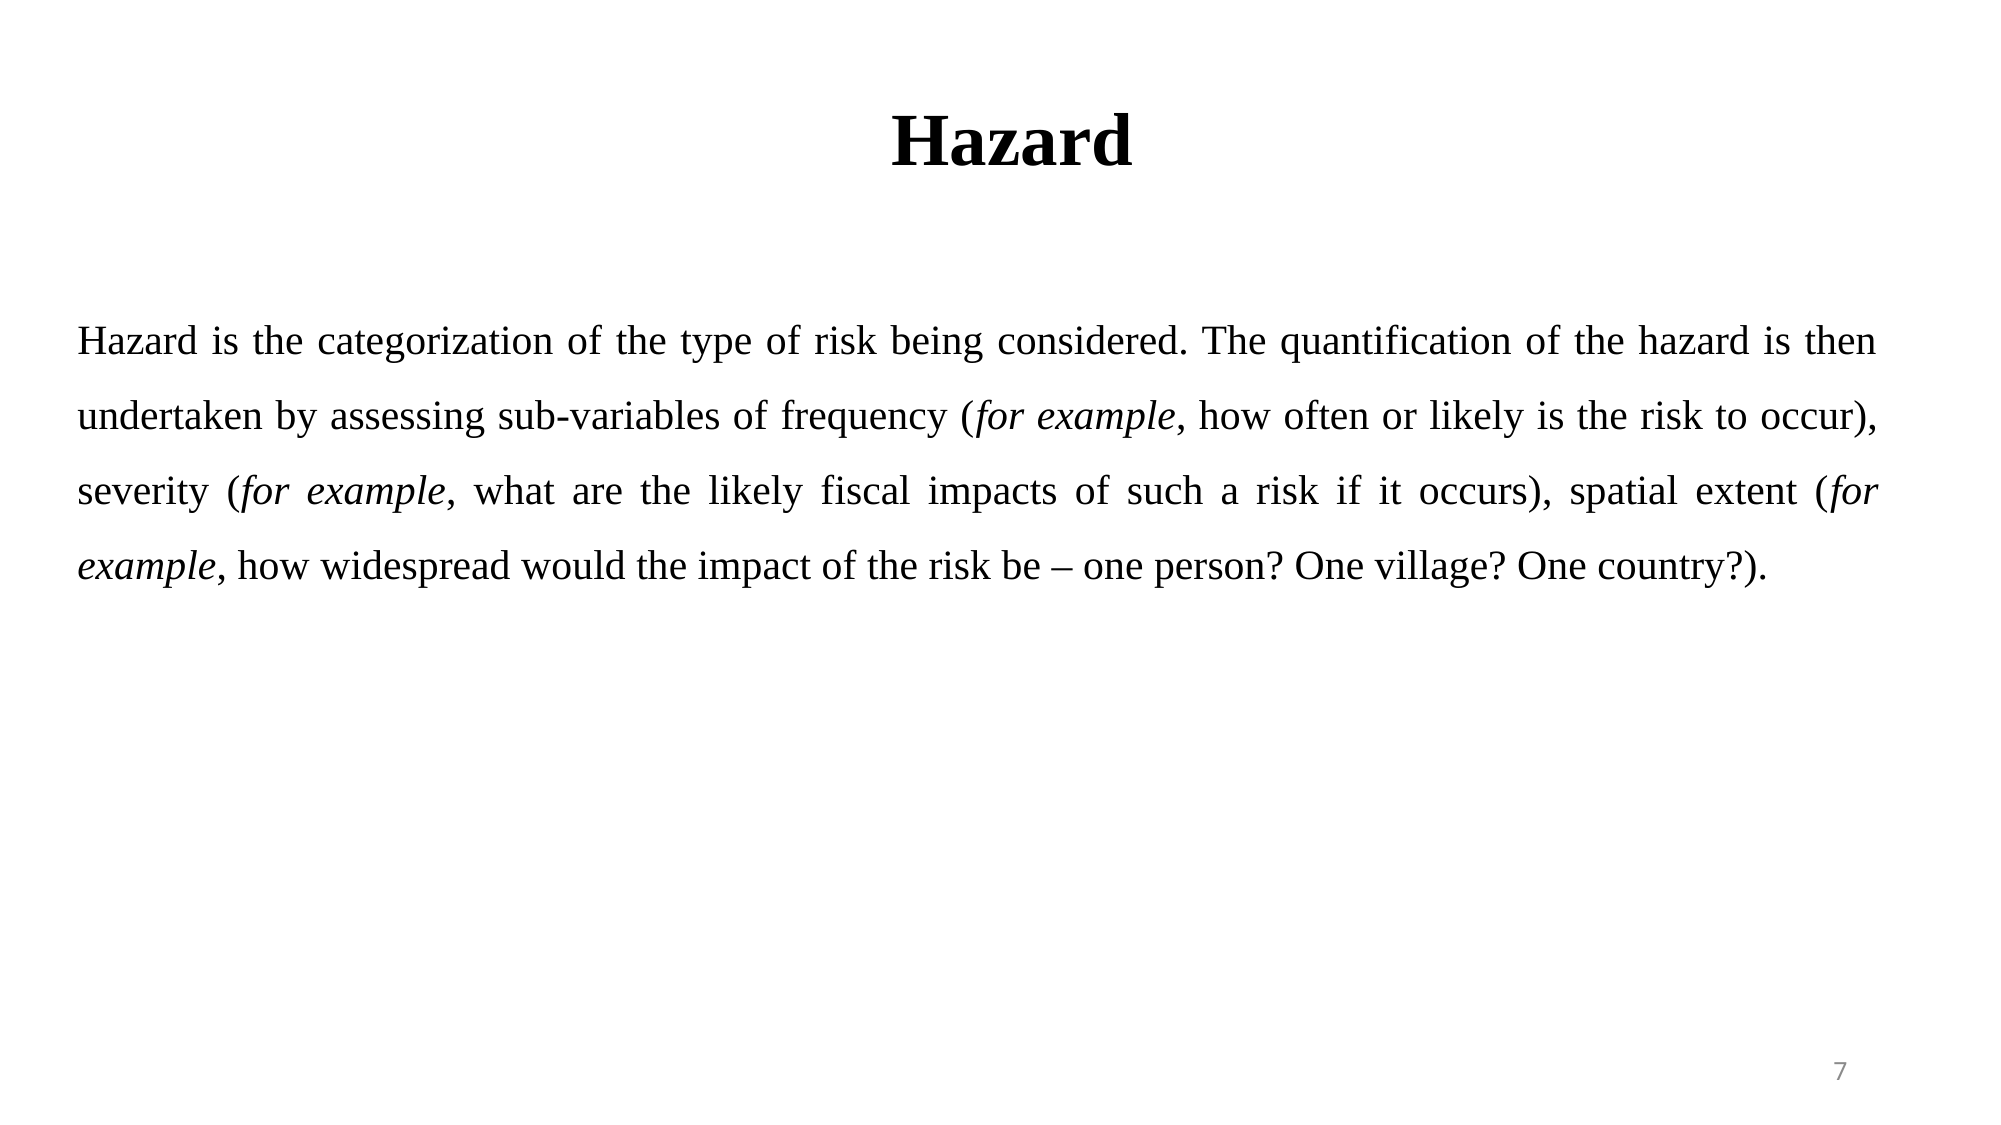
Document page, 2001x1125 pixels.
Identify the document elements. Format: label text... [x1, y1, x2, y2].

list Hazard is the categorization of the type of risk being considered. The quantification of the hazard is then undertaken by assessing sub-variables of frequency (for example, how often or likely is the risk to occur), severity (for example, what are the likely fiscal impacts of such a risk if it occurs), spatial extent (for example, how widespread would the impact of the risk be – one person? One village? One country?). [62, 280, 1894, 923]
slide_number 7 [1412, 1042, 1863, 1103]
title Hazard [112, 79, 1913, 203]
